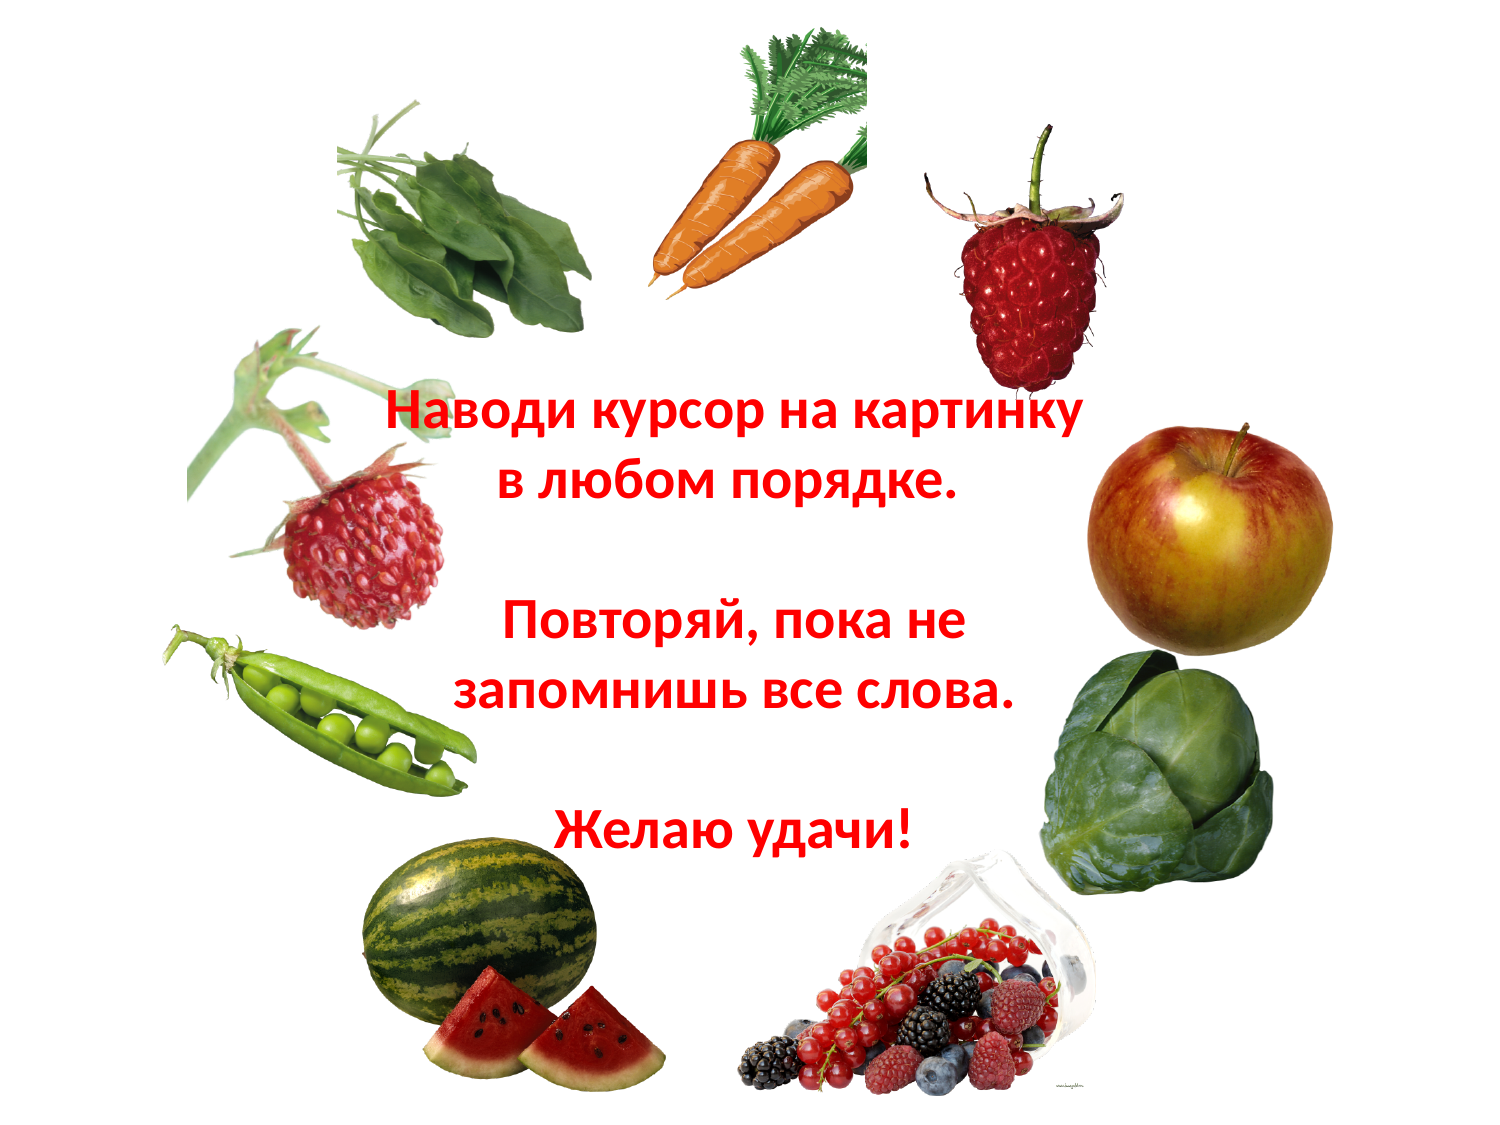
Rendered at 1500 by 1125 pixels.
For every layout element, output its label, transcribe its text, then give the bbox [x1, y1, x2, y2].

picture [162, 99, 592, 797]
text_box Наводи курсор на картинку в любом порядке. Повторяй, пока не запомнишь все слова. Желаю удачи! [362, 362, 1085, 868]
picture [637, 24, 867, 301]
picture [362, 837, 666, 1092]
picture [737, 412, 1336, 1096]
picture [924, 124, 1124, 401]
